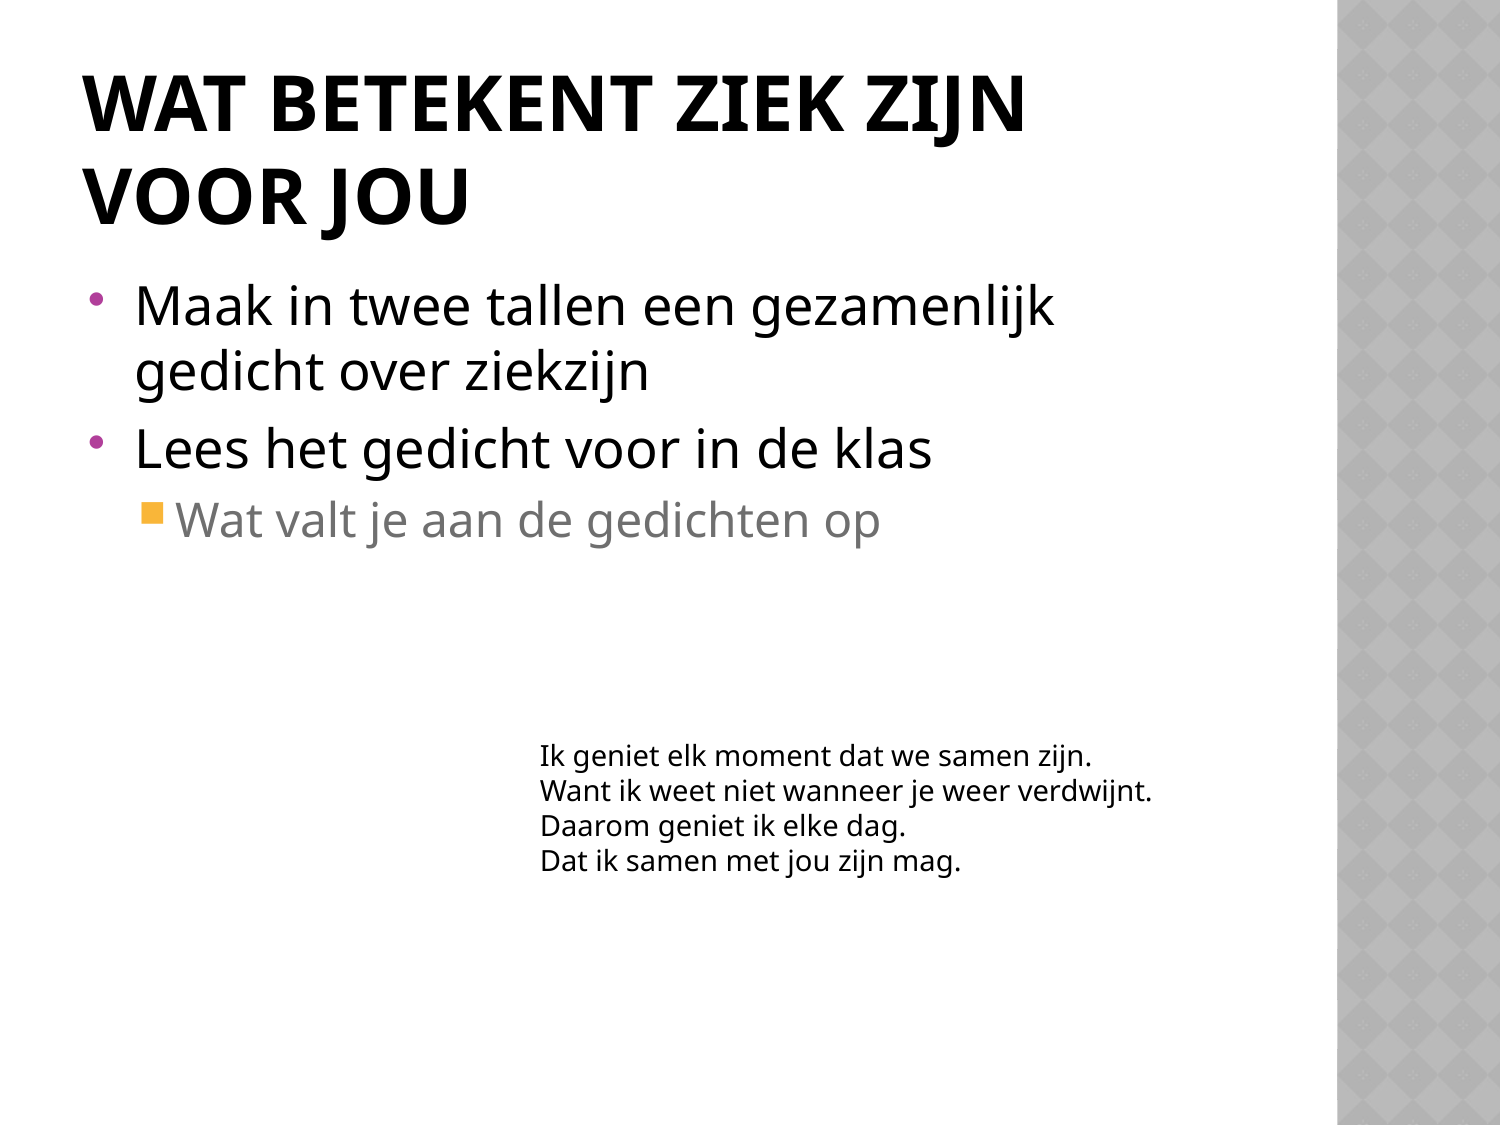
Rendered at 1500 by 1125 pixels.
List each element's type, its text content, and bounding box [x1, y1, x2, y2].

title Wat betekent ziek zijn voor jou [75, 52, 1263, 240]
list Maak in twee tallen een gezamenlijk gedicht over ziekzijn Lees het gedicht voor in de klas Wat valt je aan de gedichten op Ik geniet elk moment dat we samen zijn. Want ik weet niet wanneer je weer verdwijnt. Daarom geniet ik elke dag. Dat ik samen met jou zijn mag. [75, 264, 1263, 1059]
